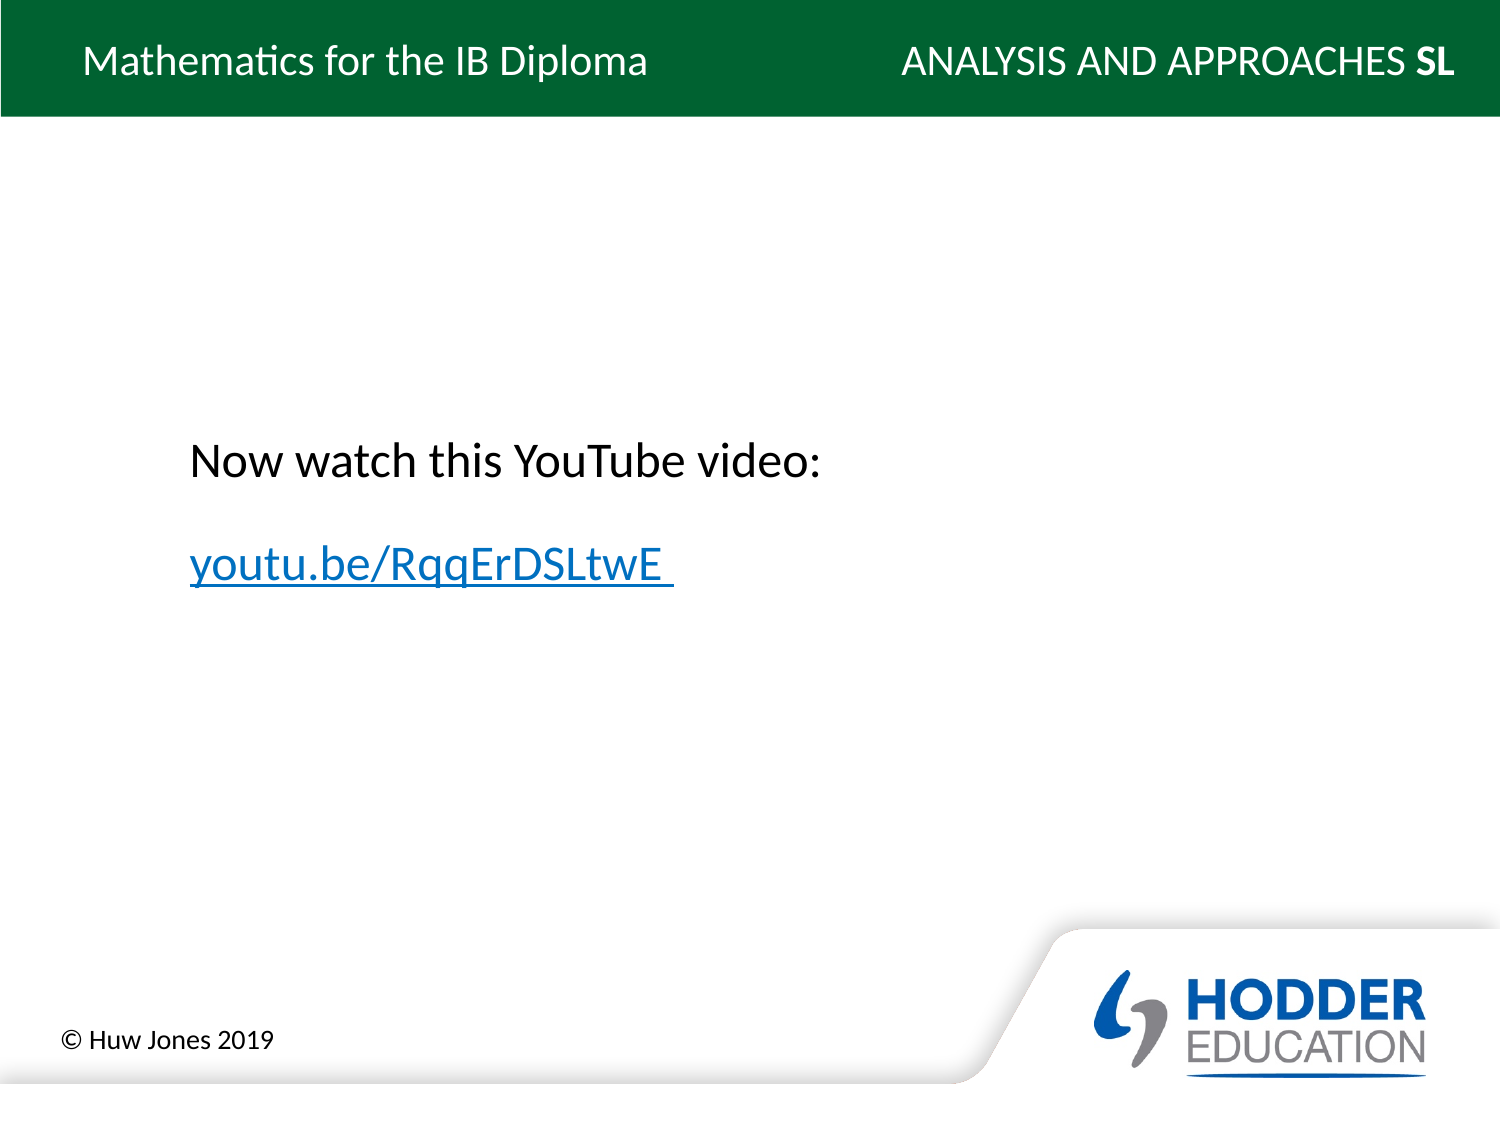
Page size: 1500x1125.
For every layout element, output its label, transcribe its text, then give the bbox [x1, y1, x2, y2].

text_box Now watch this YouTube video: youtu.be/RqqErDSLtwE [189, 421, 1311, 591]
text_box Mathematics for the IB Diploma ANALYSIS AND APPROACHES SL [0, 0, 1500, 118]
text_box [0, 893, 1500, 1125]
